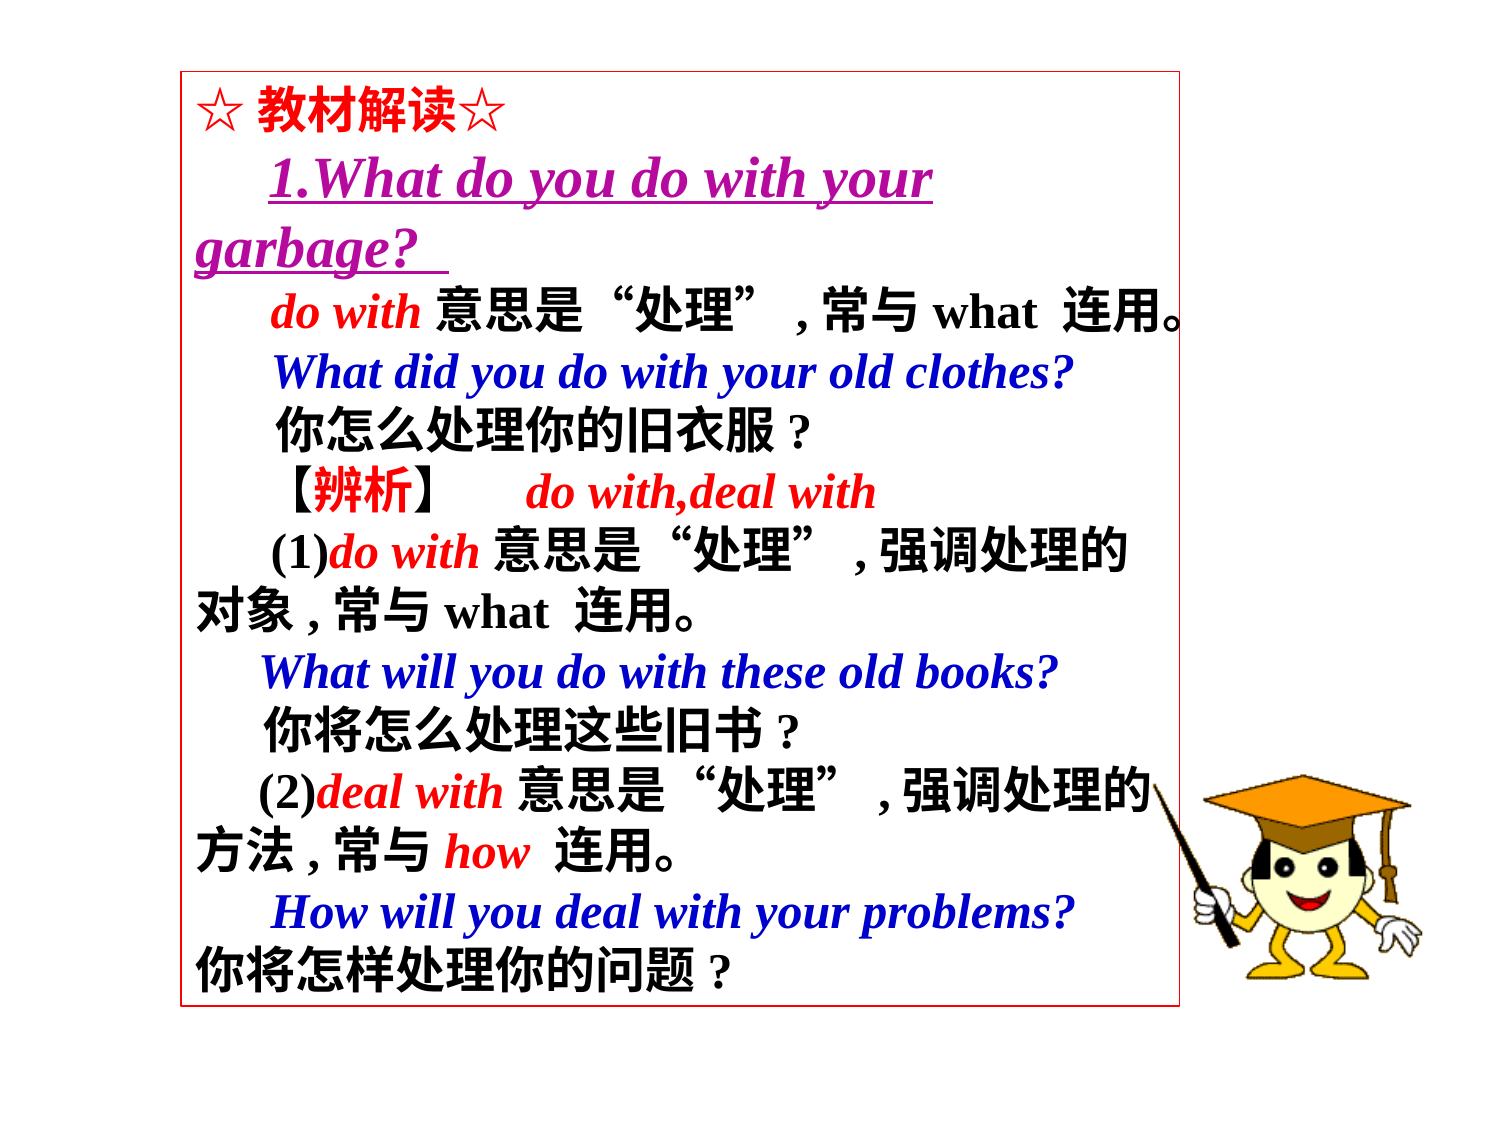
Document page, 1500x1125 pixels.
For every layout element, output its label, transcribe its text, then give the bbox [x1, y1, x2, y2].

picture [1132, 759, 1446, 994]
text_box ☆教材解读☆ 1.What do you do with your garbage? do with意思是“处理”,常与what 连用。 What did you do with your old clothes? 你怎么处理你的旧衣服? 【辨析】 do with,deal with (1)do with意思是“处理”,强调处理的对象,常与what 连用。 What will you do with these old books? 你将怎么处理这些旧书? (2)deal with意思是“处理”,强调处理的方法,常与how 连用。 How will you deal with your problems? 你将怎样处理你的问题? [180, 71, 1180, 1007]
